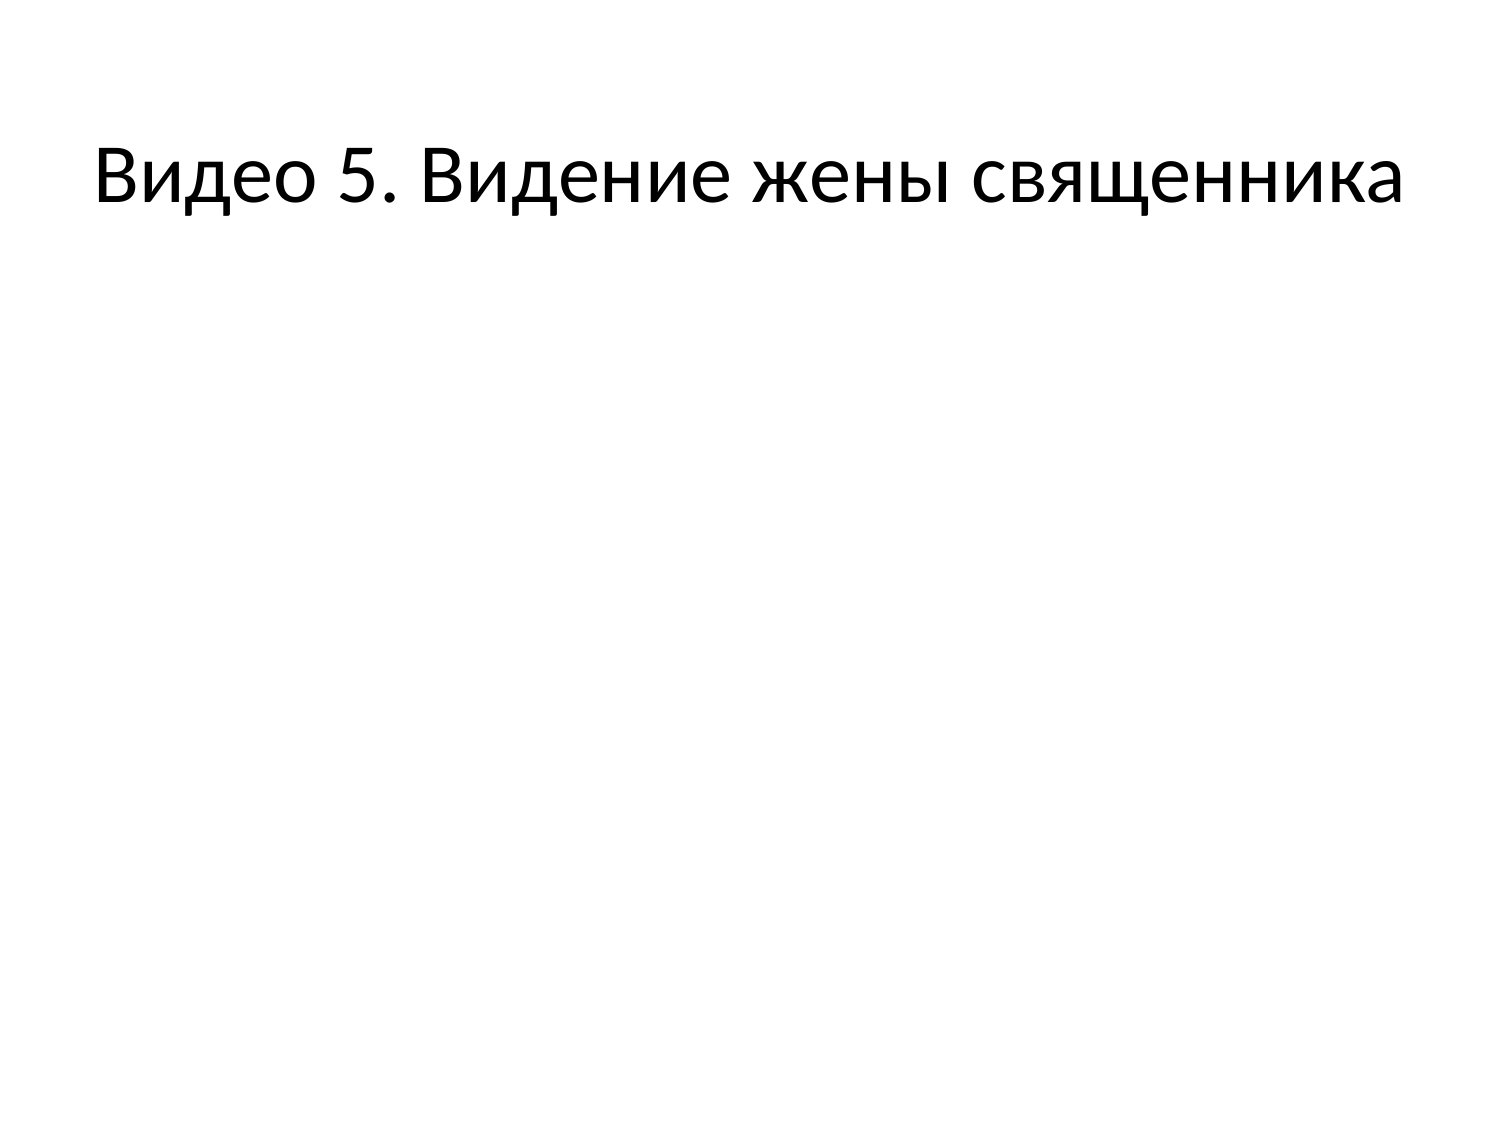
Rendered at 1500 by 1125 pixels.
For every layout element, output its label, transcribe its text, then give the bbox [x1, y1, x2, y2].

title Видео 5. Видение жены священника [75, 45, 1425, 233]
